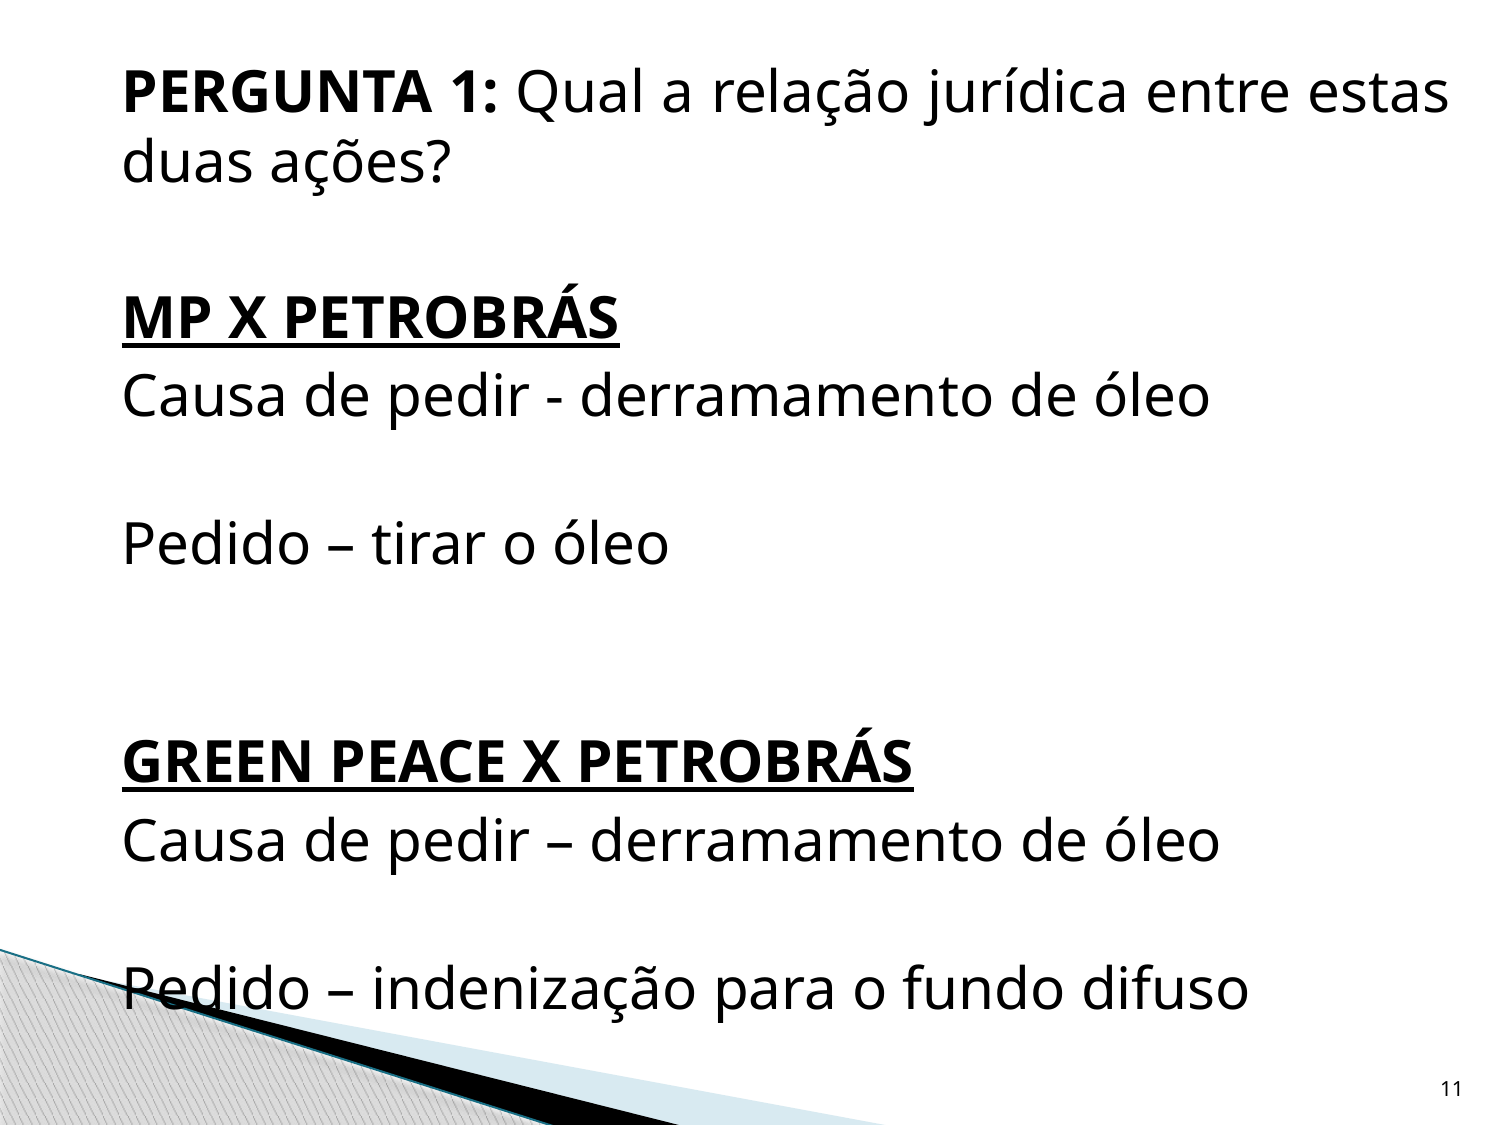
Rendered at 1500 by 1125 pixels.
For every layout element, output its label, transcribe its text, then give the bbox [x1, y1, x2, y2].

list PERGUNTA 1: Qual a relação jurídica entre estas duas ações? MP X PETROBRÁS Causa de pedir - derramamento de óleo Pedido – tirar o óleo GREEN PEACE X PETROBRÁS Causa de pedir – derramamento de óleo Pedido – indenização para o fundo difuso [46, 46, 1465, 1079]
slide_number 11 [1418, 1051, 1479, 1112]
